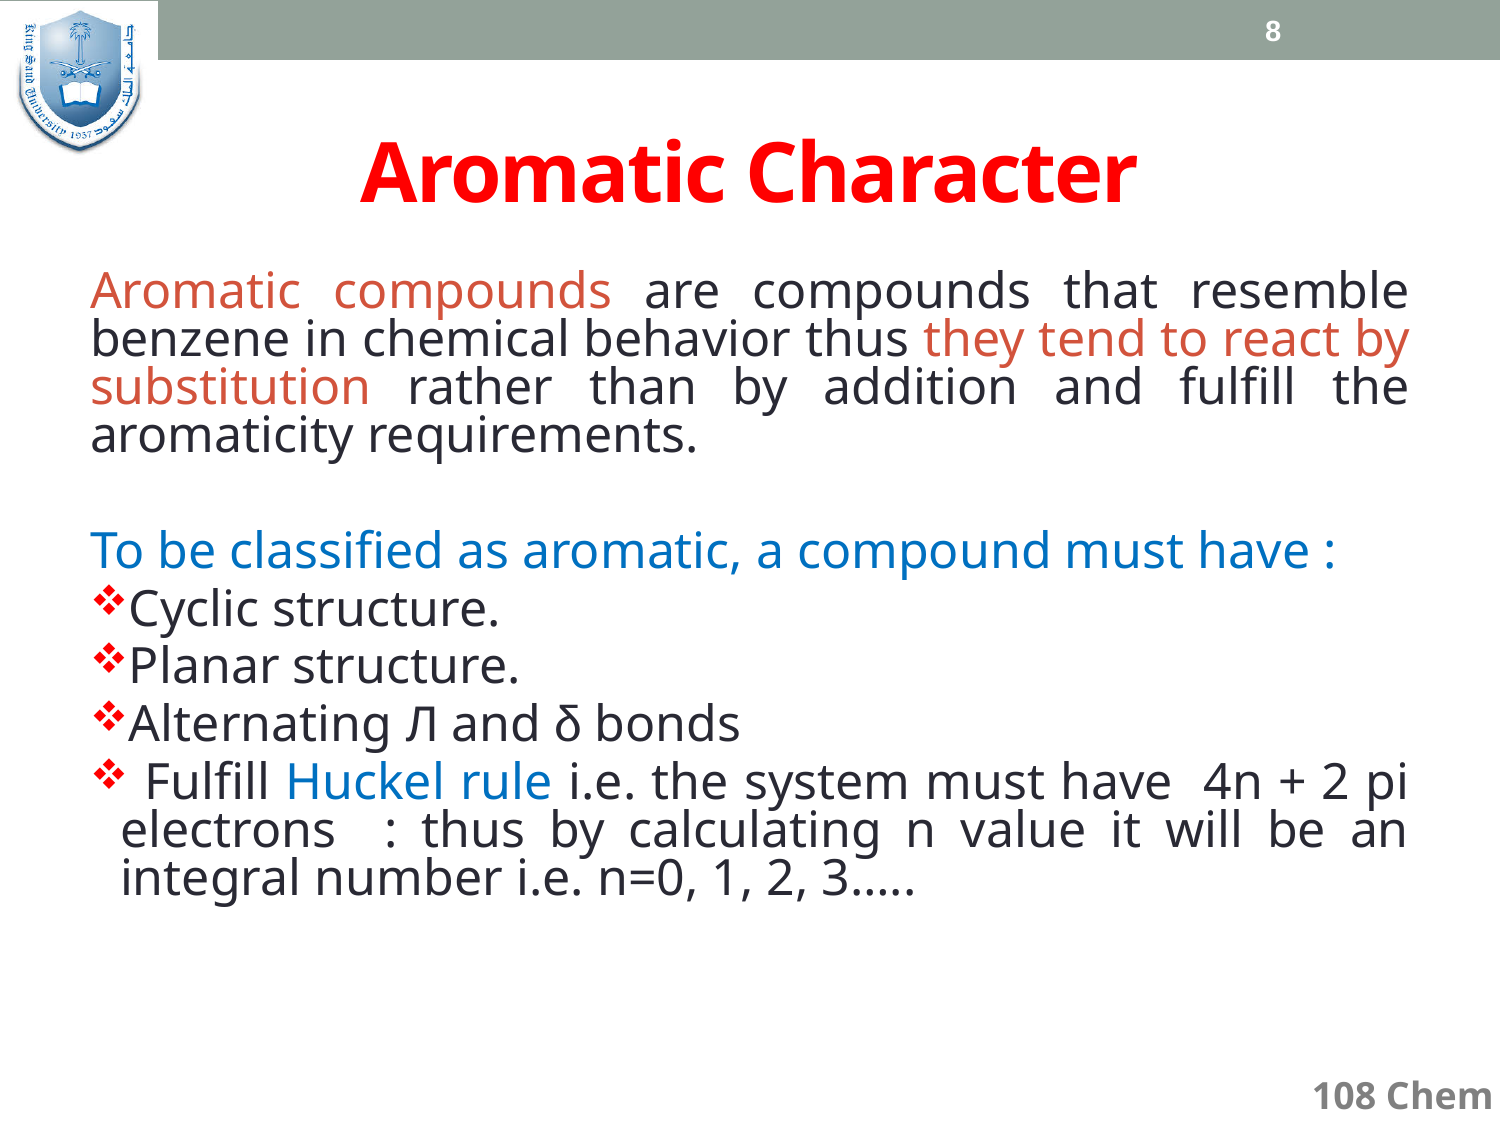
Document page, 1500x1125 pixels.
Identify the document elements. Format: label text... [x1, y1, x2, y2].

picture [0, 1, 159, 160]
list Aromatic compounds are compounds that resemble benzene in chemical behavior thus they tend to react by substitution rather than by addition and fulfill the aromaticity requirements. To be classified as aromatic, a compound must have : Cyclic structure. Planar structure. Alternating Л and δ bonds Fulfill Huckel rule i.e. the system must have 4n + 2 pi electrons : thus by calculating n value it will be an integral number i.e. n=0, 1, 2, 3….. [75, 262, 1425, 1063]
text_box 108 Chem [1297, 1064, 1500, 1125]
title Aromatic Character [75, 87, 1425, 250]
slide_number 8 [1250, 3, 1425, 57]
